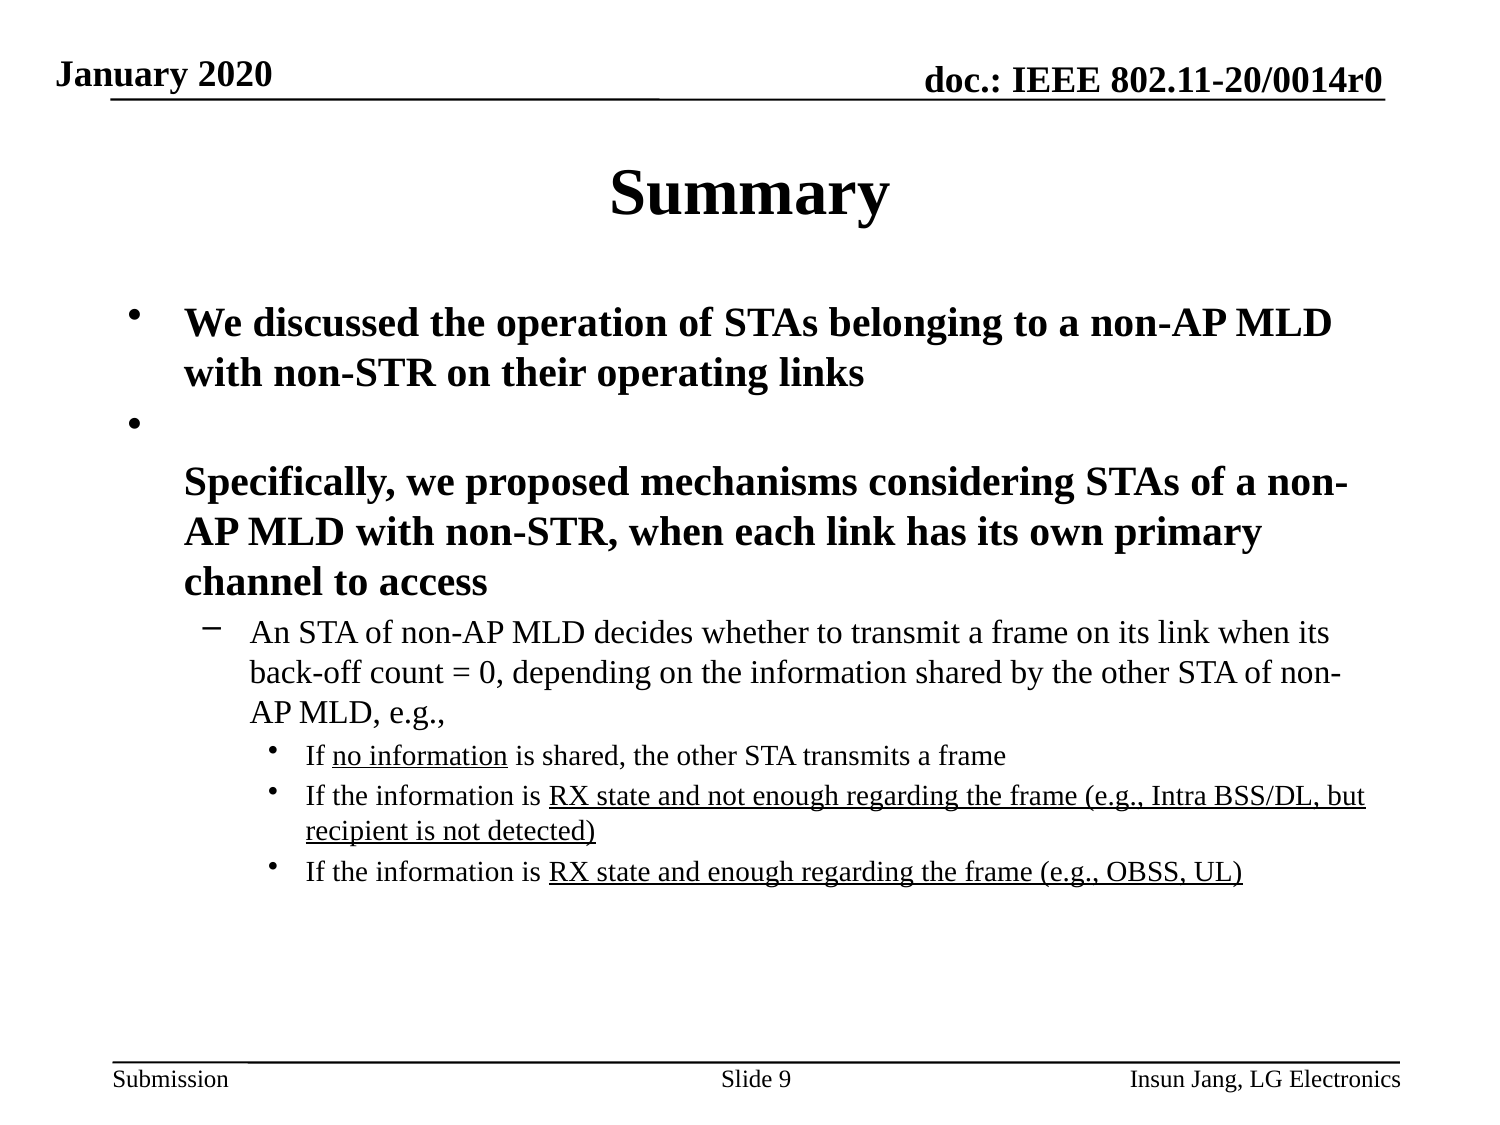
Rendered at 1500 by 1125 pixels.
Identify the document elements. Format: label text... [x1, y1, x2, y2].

list We discussed the operation of STAs belonging to a non-AP MLD with non-STR on their operating links Specifically, we proposed mechanisms considering STAs of a non-AP MLD with non-STR, when each link has its own primary channel to access An STA of non-AP MLD decides whether to transmit a frame on its link when its back-off count = 0, depending on the information shared by the other STA of non-AP MLD, e.g., If no information is shared, the other STA transmits a frame If the information is RX state and not enough regarding the frame (e.g., Intra BSS/DL, but recipient is not detected) If the information is RX state and enough regarding the frame (e.g., OBSS, UL) [112, 287, 1388, 1000]
footer Insun Jang, LG Electronics [1125, 1061, 1402, 1093]
title Summary [112, 112, 1388, 263]
slide_number Slide 9 [712, 1061, 800, 1093]
